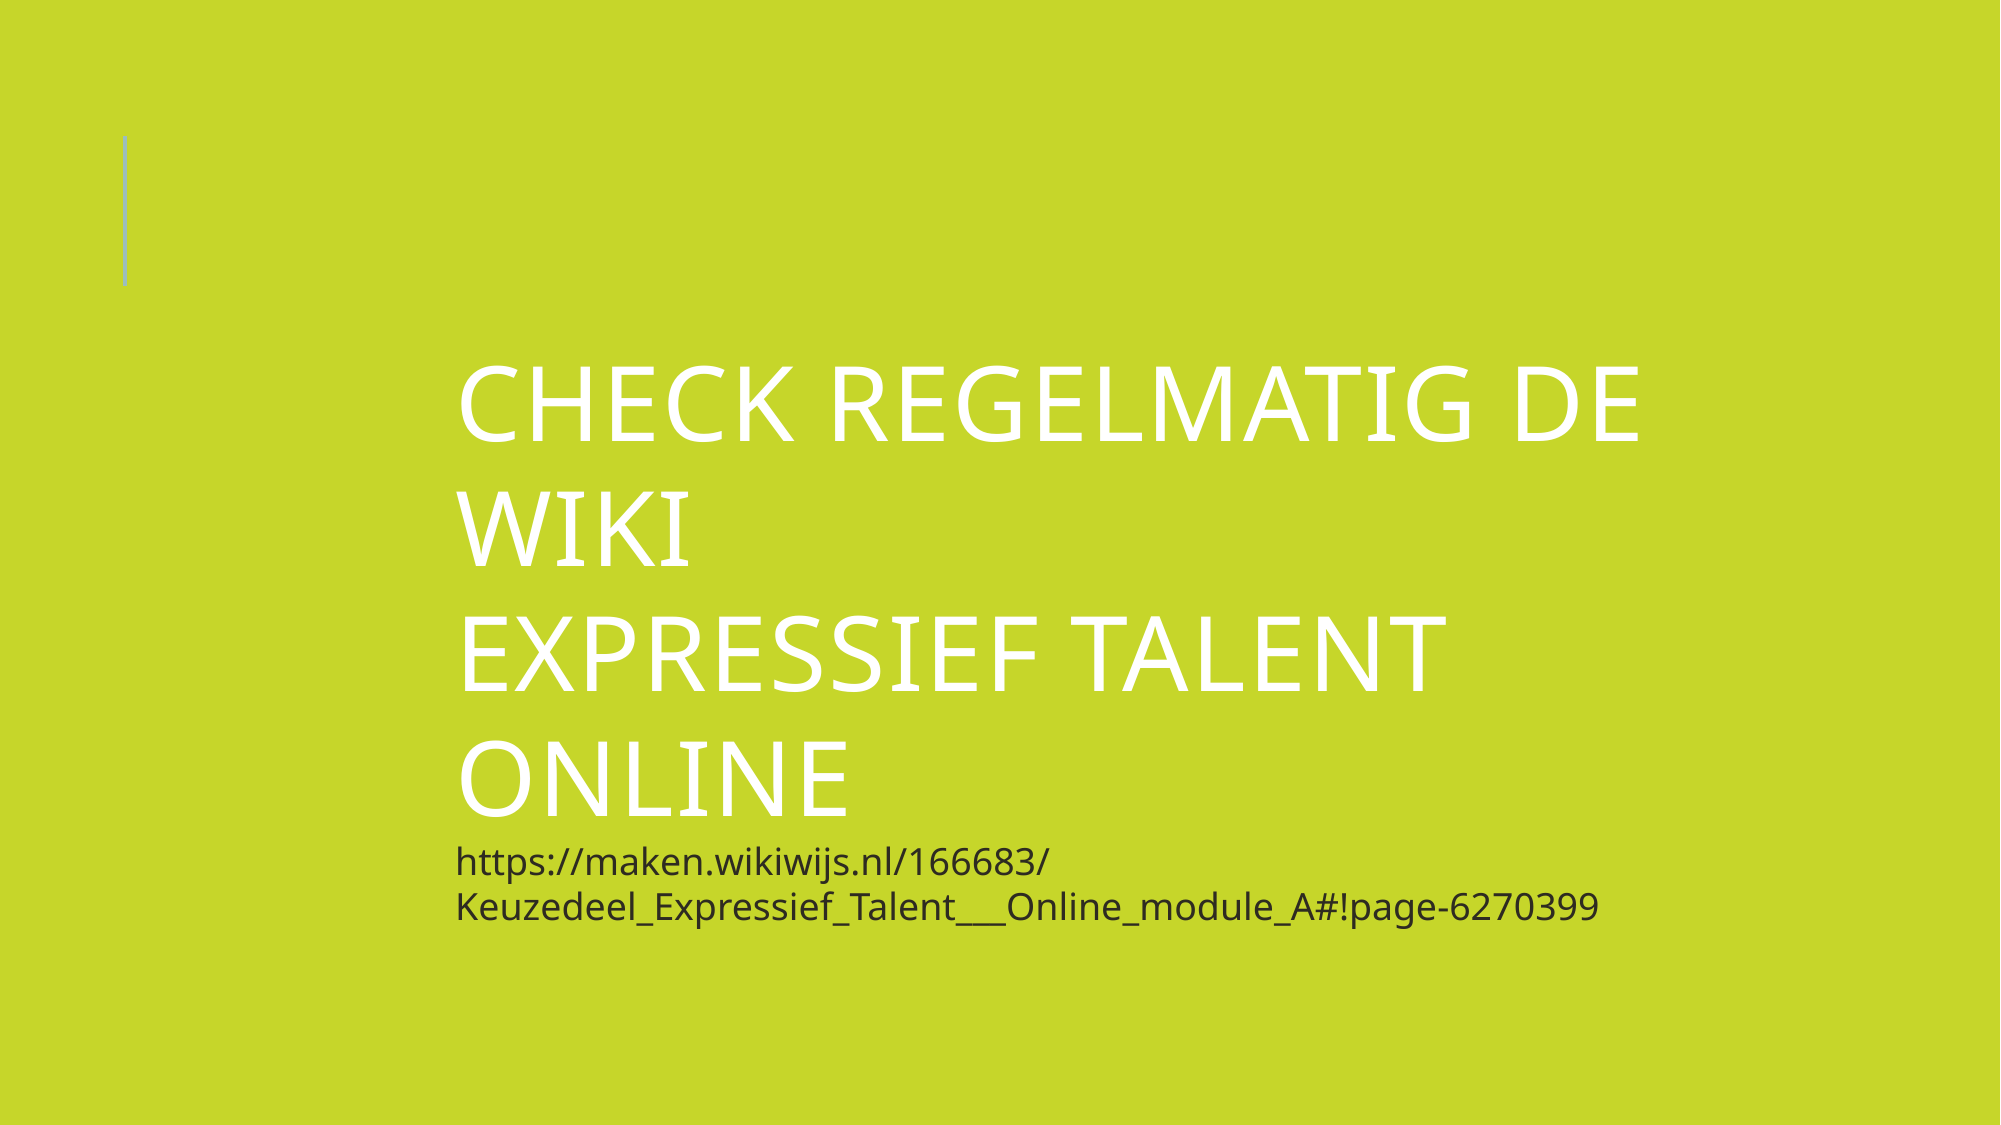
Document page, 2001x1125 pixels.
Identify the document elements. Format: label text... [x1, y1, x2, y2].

text_box Check regelmatig de wiki Expressief talent online https://maken.wikiwijs.nl/166683/Keuzedeel_Expressief_Talent___Online_module_A#!page-6270399 [440, 330, 1787, 935]
